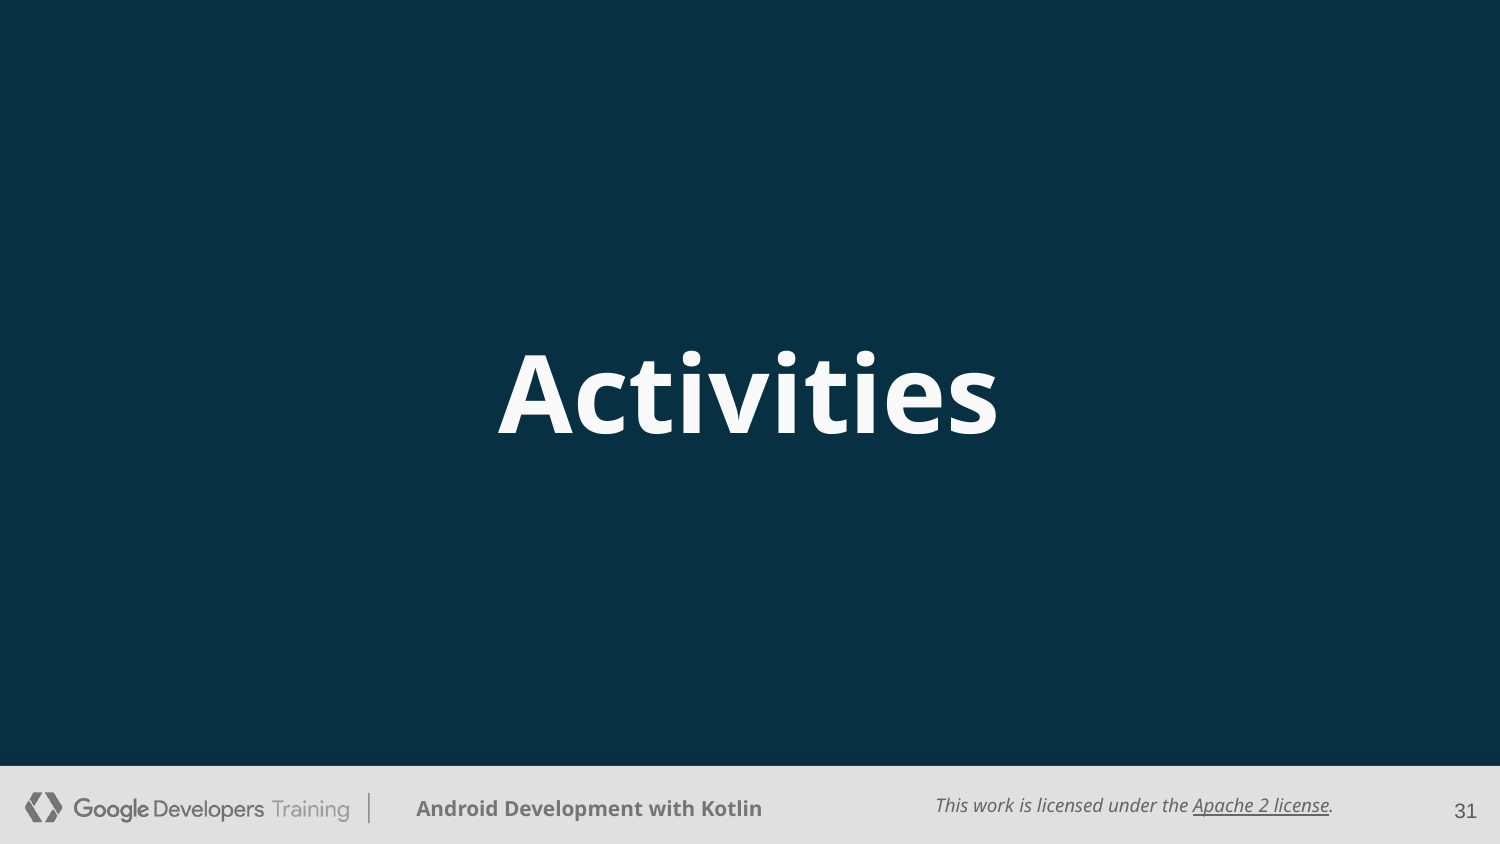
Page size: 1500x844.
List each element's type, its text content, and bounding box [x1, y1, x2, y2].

picture [0, 0, 1500, 844]
text_box Activities [51, 127, 1449, 471]
slide_number ‹#› [1402, 777, 1493, 842]
